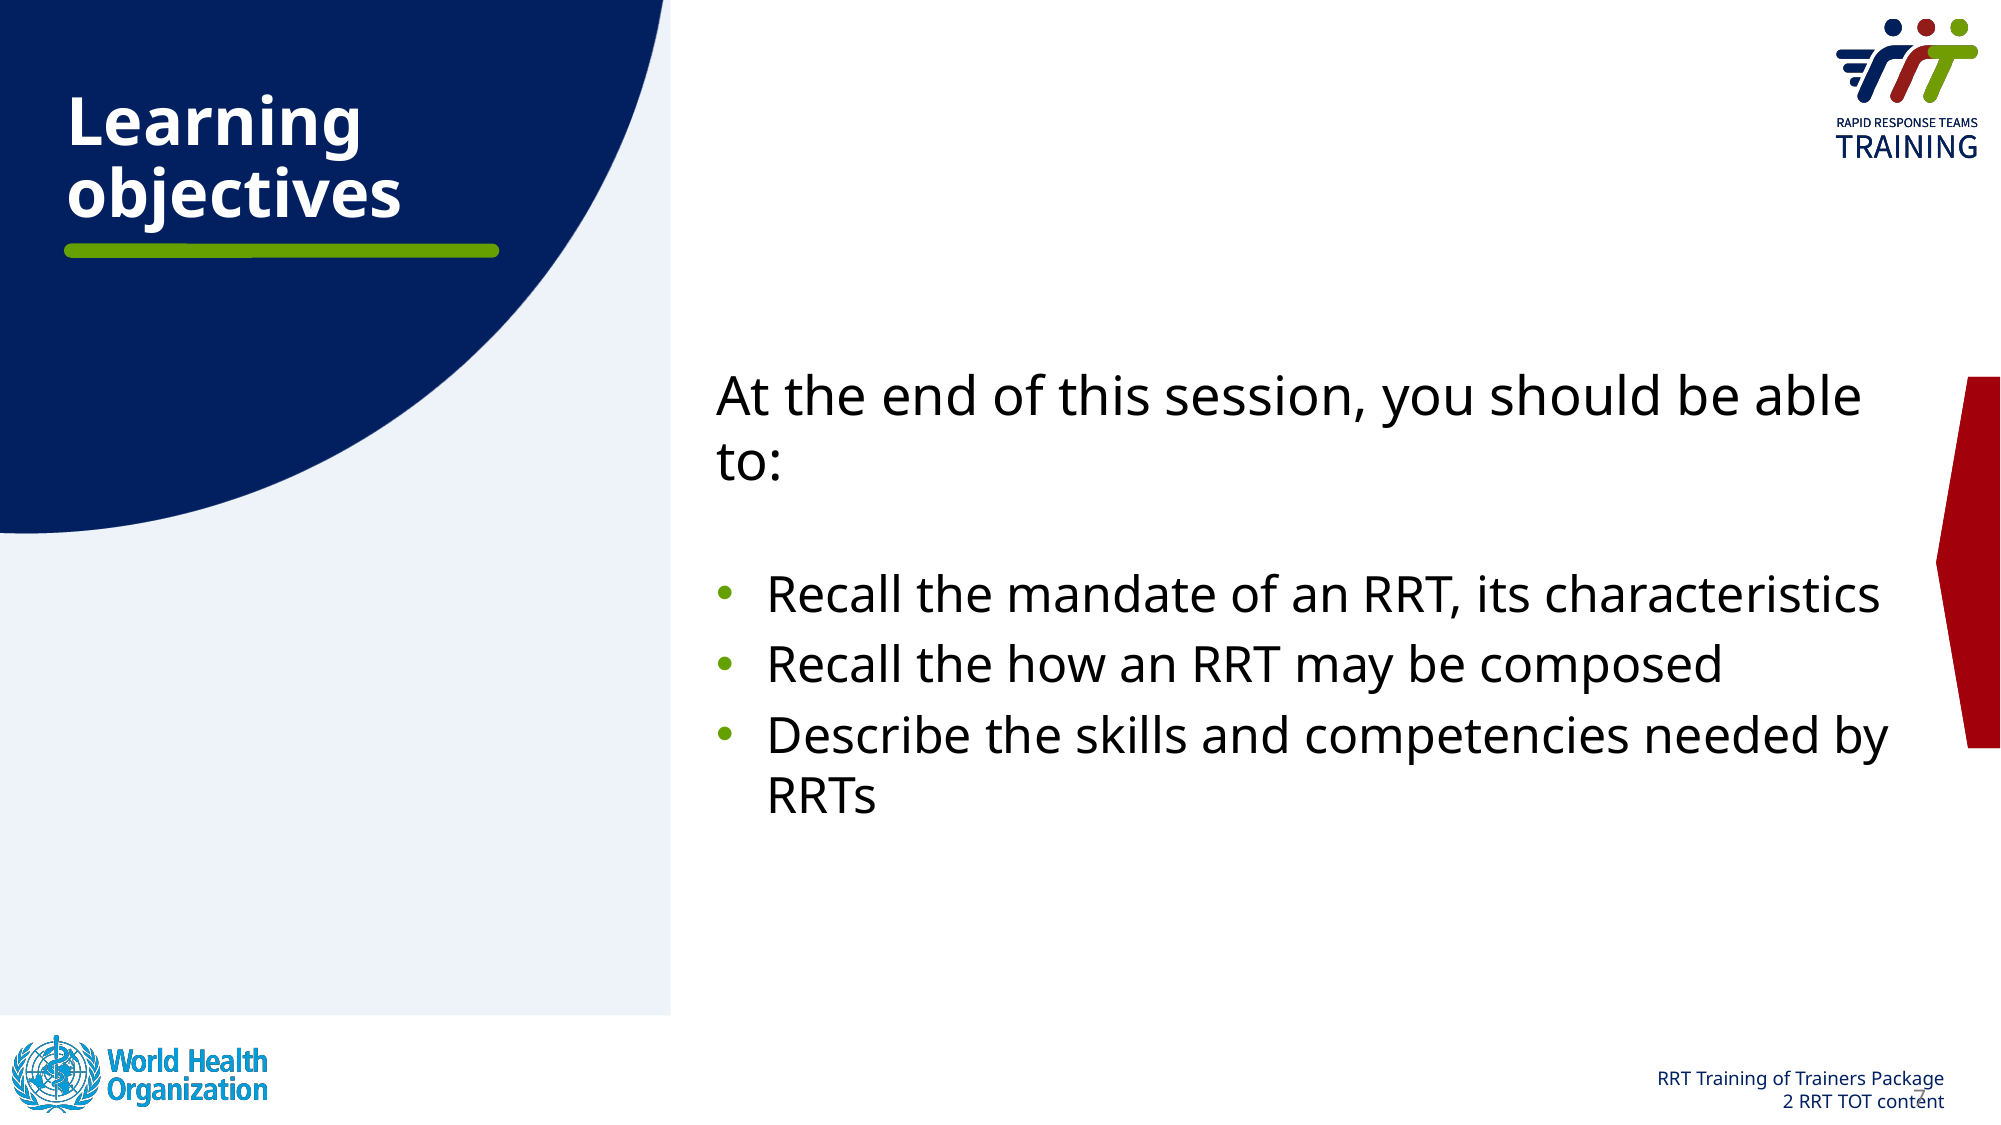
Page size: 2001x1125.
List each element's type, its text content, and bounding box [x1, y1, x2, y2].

picture [0, 0, 670, 538]
picture [59, 1035, 267, 1113]
picture [22, 1062, 26, 1077]
text_box At the end of this session, you should be able to: Recall the mandate of an RRT, its characteristics Recall the how an RRT may be composed Describe the skills and competencies needed by RRTs [708, 354, 1921, 831]
picture [24, 1054, 36, 1087]
text_box [1936, 376, 2000, 749]
picture [12, 1035, 54, 1068]
picture [36, 1088, 78, 1105]
picture [34, 1054, 43, 1078]
picture [46, 1056, 54, 1062]
picture [1835, 19, 1978, 167]
picture [50, 1108, 62, 1113]
picture [71, 1053, 90, 1091]
picture [30, 1083, 37, 1091]
picture [40, 1062, 47, 1070]
text_box Learning objectives [65, 87, 495, 232]
picture [12, 1083, 48, 1113]
